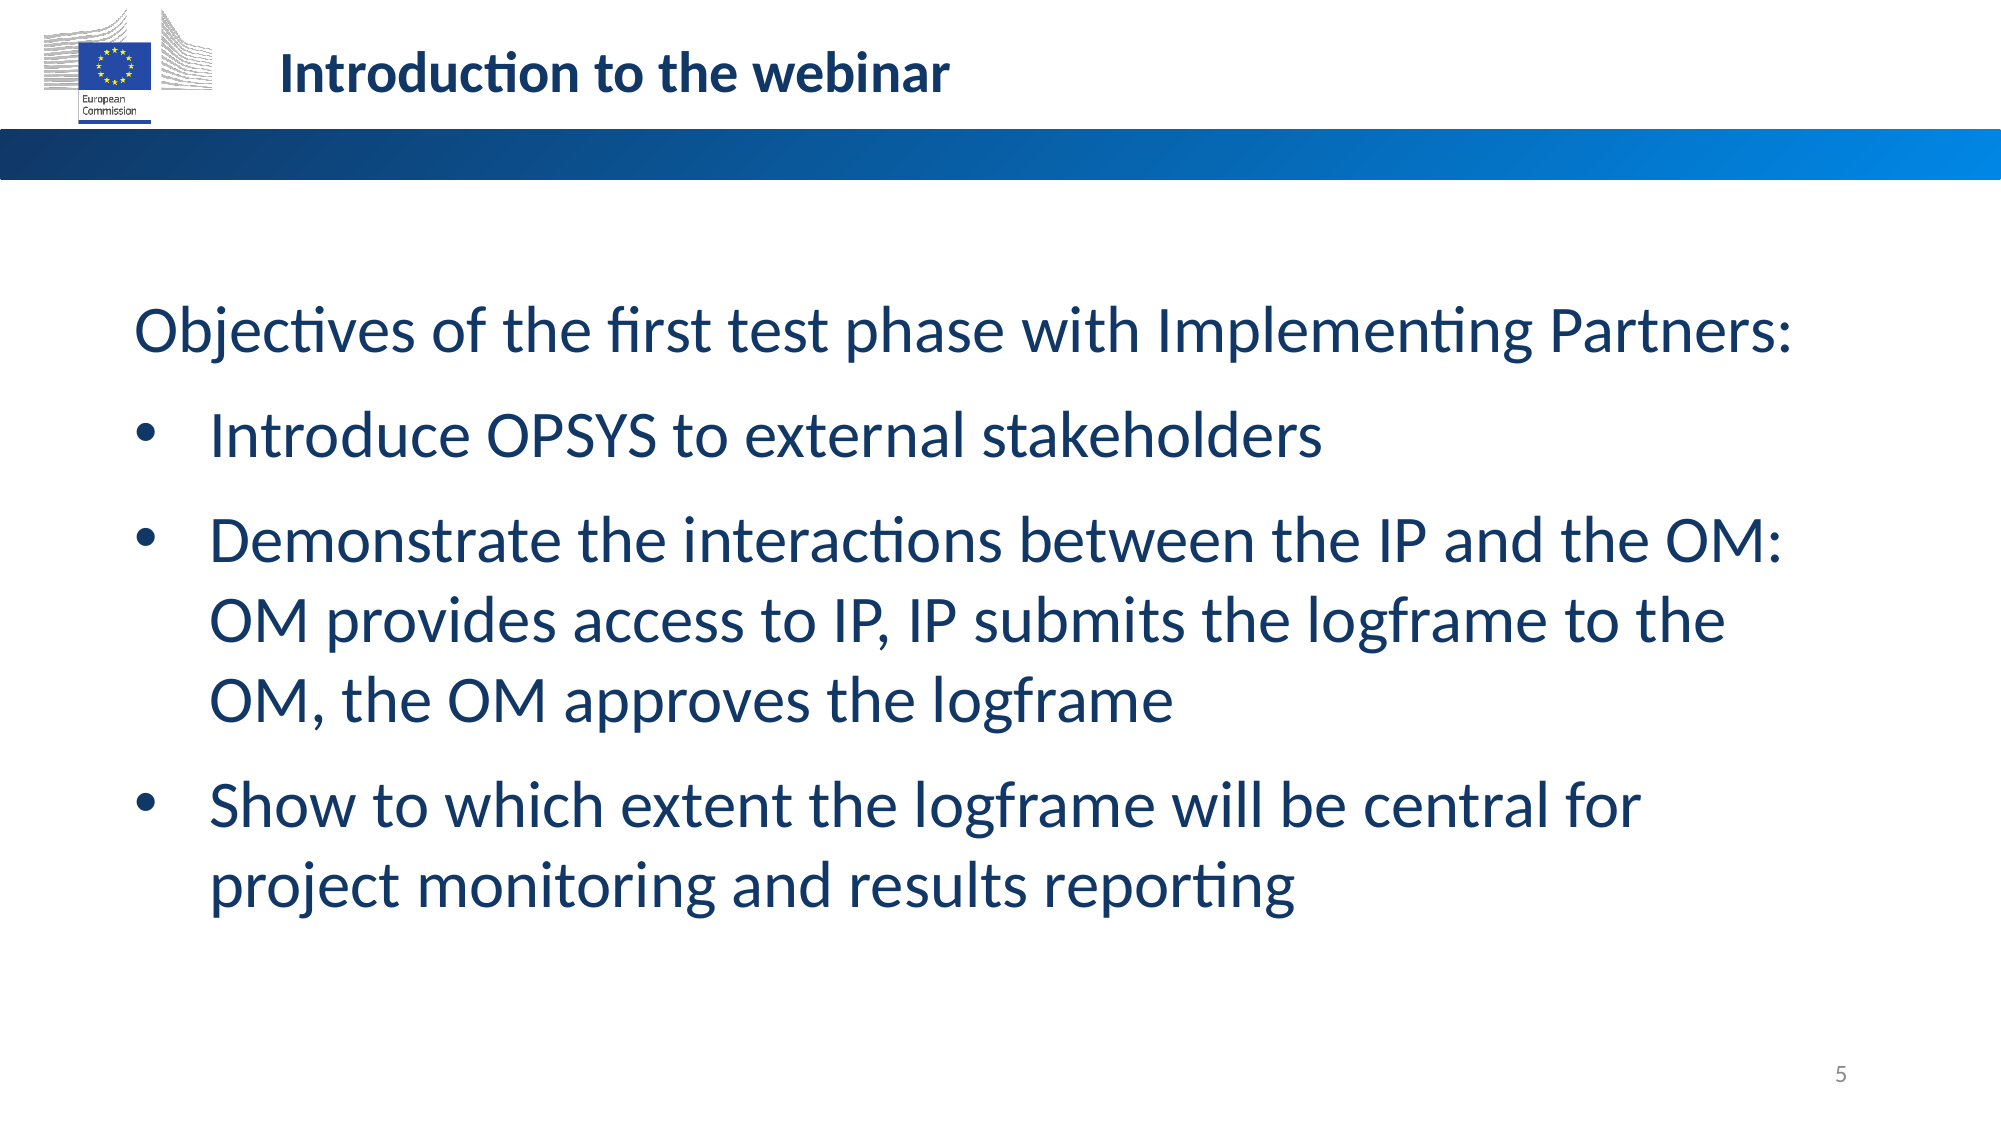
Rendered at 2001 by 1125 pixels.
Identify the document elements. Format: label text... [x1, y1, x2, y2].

slide_number 5 [1412, 1042, 1863, 1103]
text_box Introduction to the webinar [264, 27, 1690, 112]
picture [44, 8, 212, 124]
text_box Objectives of the first test phase with Implementing Partners: Introduce OPSYS to external stakeholders Demonstrate the interactions between the IP and the OM: OM provides access to IP, IP submits the logframe to the OM, the OM approves the logframe Show to which extent the logframe will be central for project monitoring and results reporting [119, 278, 1852, 929]
